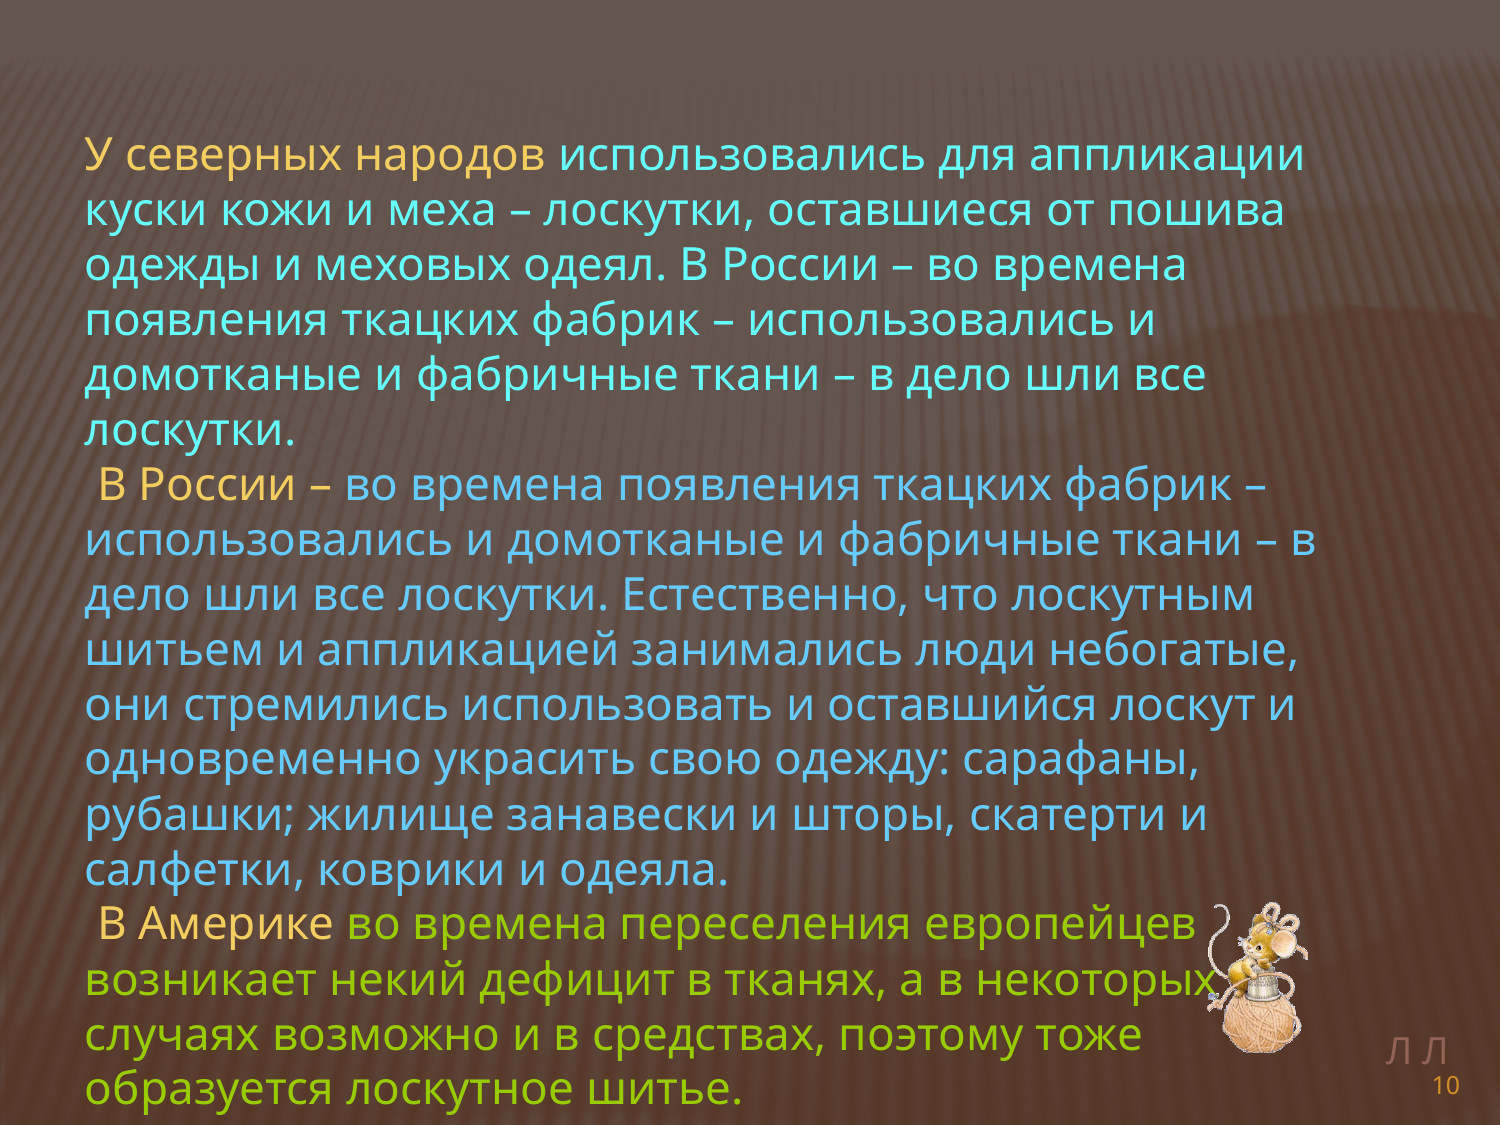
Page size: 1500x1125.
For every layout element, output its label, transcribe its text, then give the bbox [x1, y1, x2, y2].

text_box Л Л [1371, 1019, 1500, 1080]
picture [1206, 901, 1308, 1053]
text_box У северных народов использовались для аппликации куски кожи и меха – лоскутки, оставшиеся от пошива одежды и меховых одеял. В России – во времена появления ткацких фабрик – использовались и домотканые и фабричные ткани – в дело шли все лоскутки. В России – во времена появления ткацких фабрик – использовались и домотканые и фабричные ткани – в дело шли все лоскутки. Естественно, что лоскутным шитьем и аппликацией занимались люди небогатые, они стремились использовать и оставшийся лоскут и одновременно украсить свою одежду: сарафаны, рубашки; жилище занавески и шторы, скатерти и салфетки, коврики и одеяла. В Америке во времена переселения европейцев возникает некий дефицит в тканях, а в некоторых случаях возможно и в средствах, поэтому тоже образуется лоскутное шитье. [70, 117, 1383, 1122]
slide_number 10 [1350, 1062, 1475, 1103]
